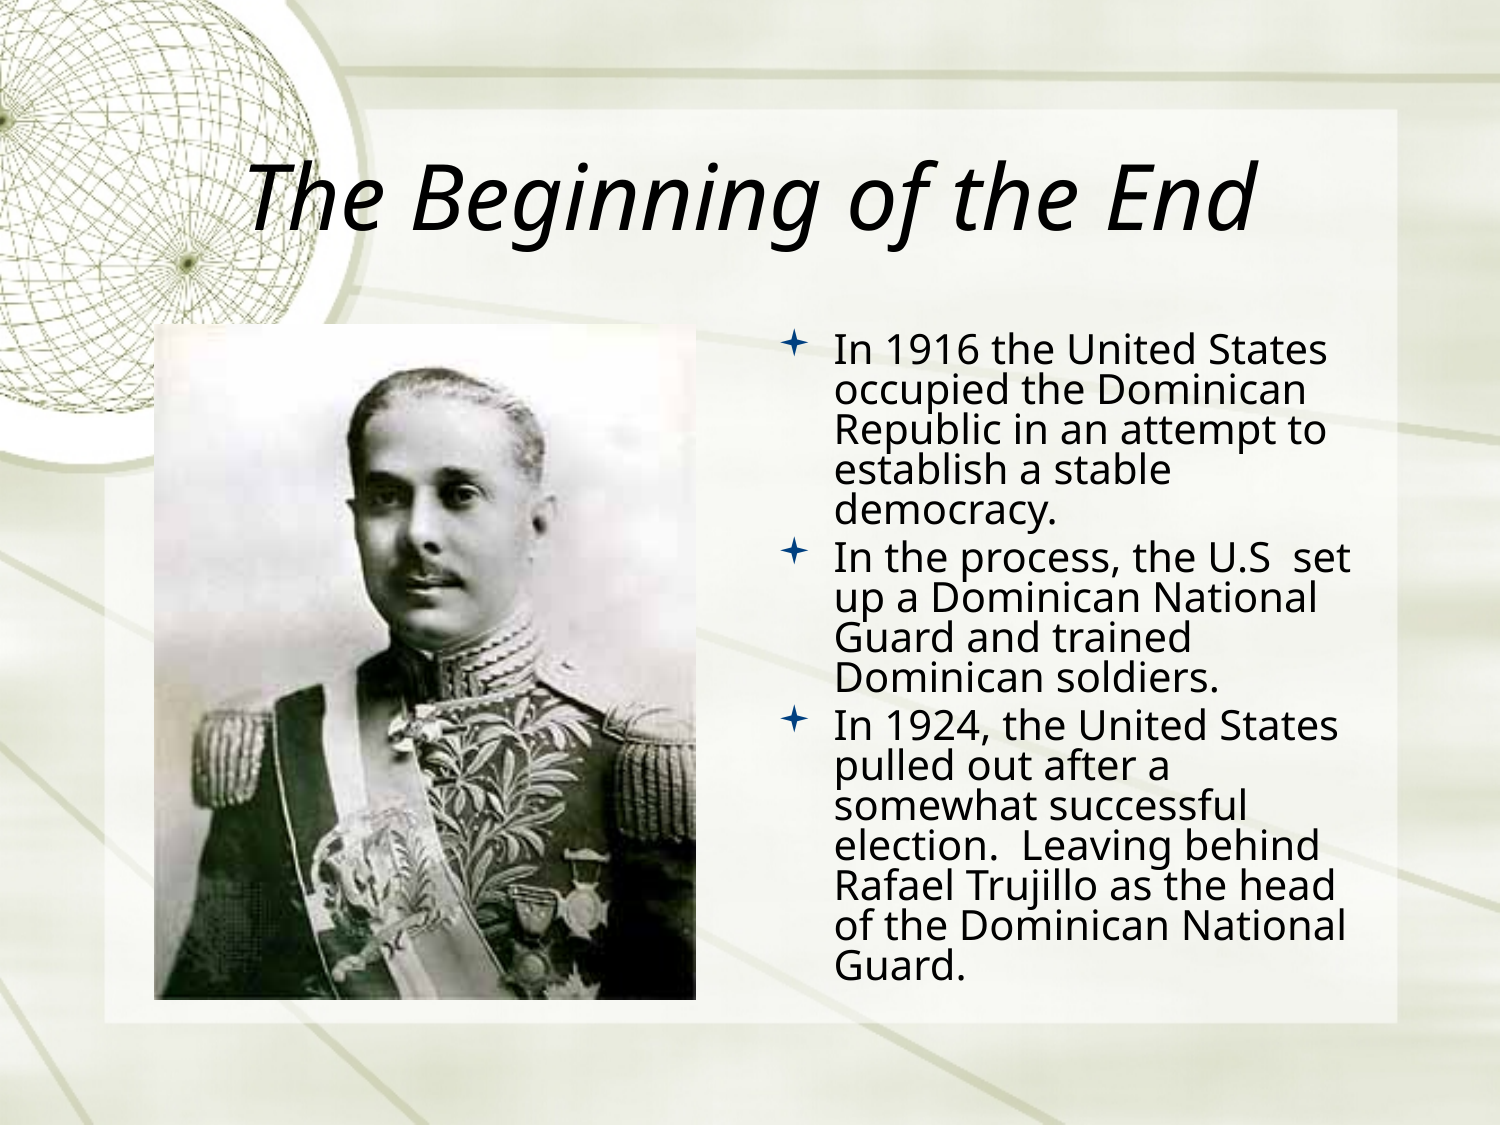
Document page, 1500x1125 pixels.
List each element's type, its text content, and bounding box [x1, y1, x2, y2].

title The Beginning of the End [112, 99, 1388, 288]
picture [0, 0, 1500, 1125]
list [154, 324, 696, 1001]
list In 1916 the United States occupied the Dominican Republic in an attempt to establish a stable democracy. In the process, the U.S set up a Dominican National Guard and trained Dominican soldiers. In 1924, the United States pulled out after a somewhat successful election. Leaving behind Rafael Trujillo as the head of the Dominican National Guard. [762, 324, 1388, 1000]
